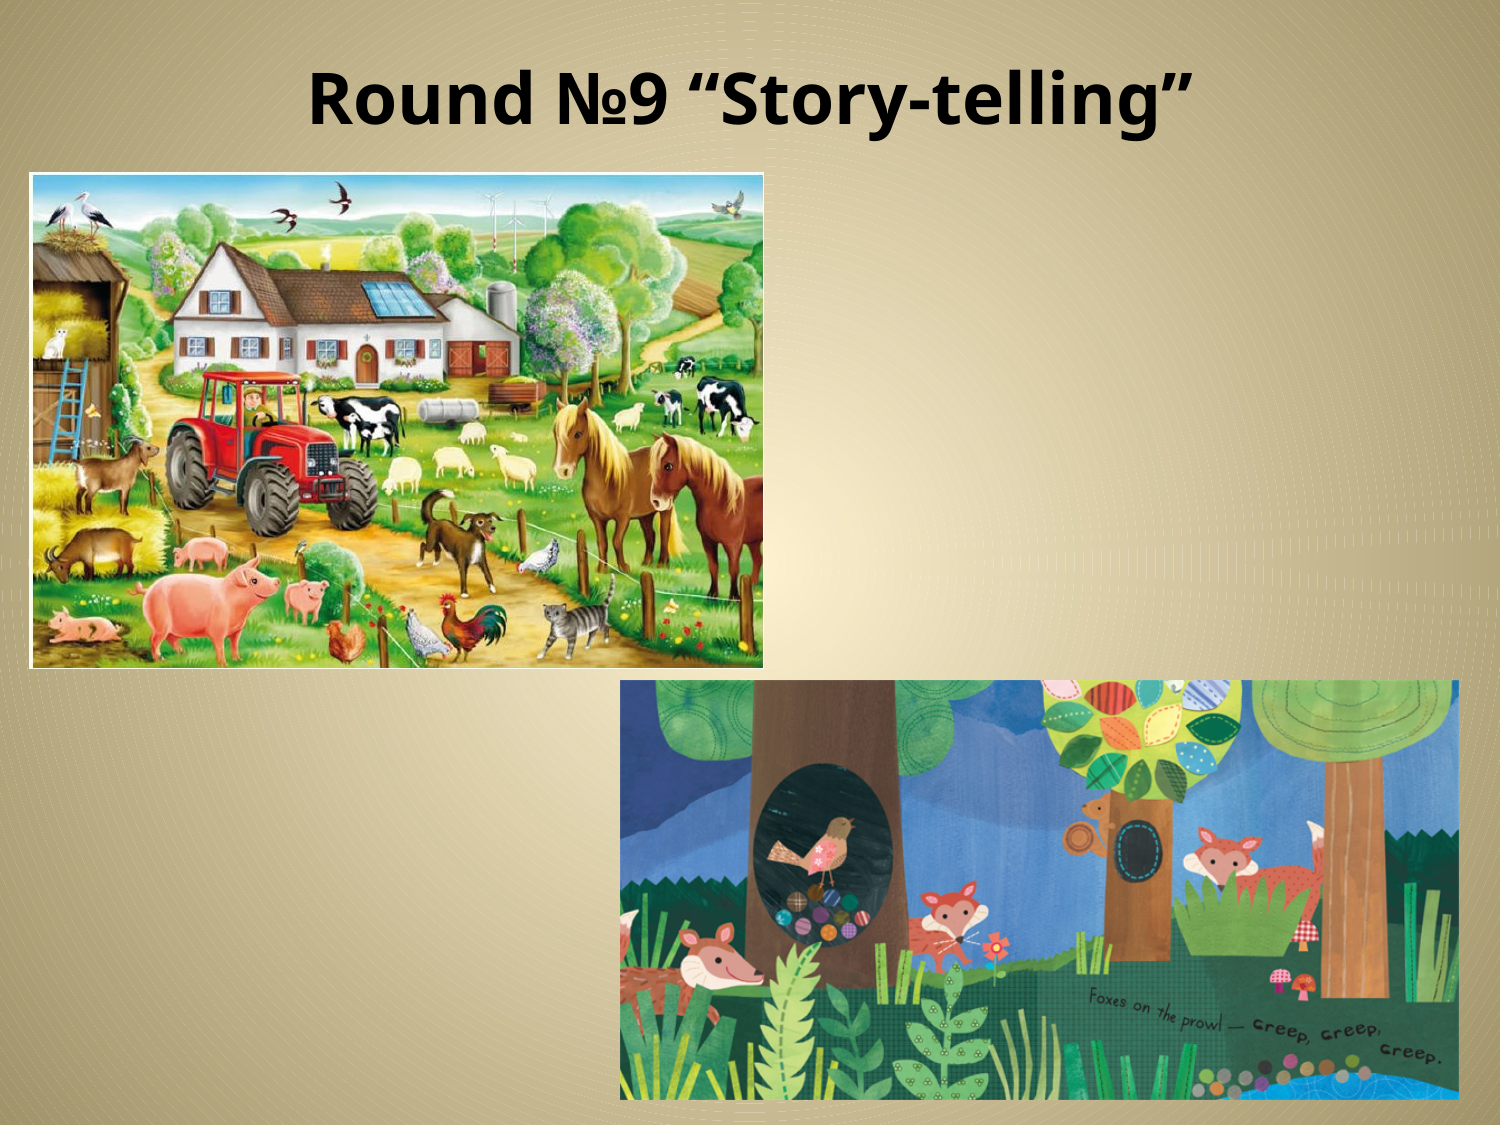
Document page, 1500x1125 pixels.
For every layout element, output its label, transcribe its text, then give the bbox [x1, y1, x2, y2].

picture [29, 172, 765, 669]
picture [619, 680, 1459, 1101]
title Round №9 “Story-telling” [75, 45, 1425, 233]
